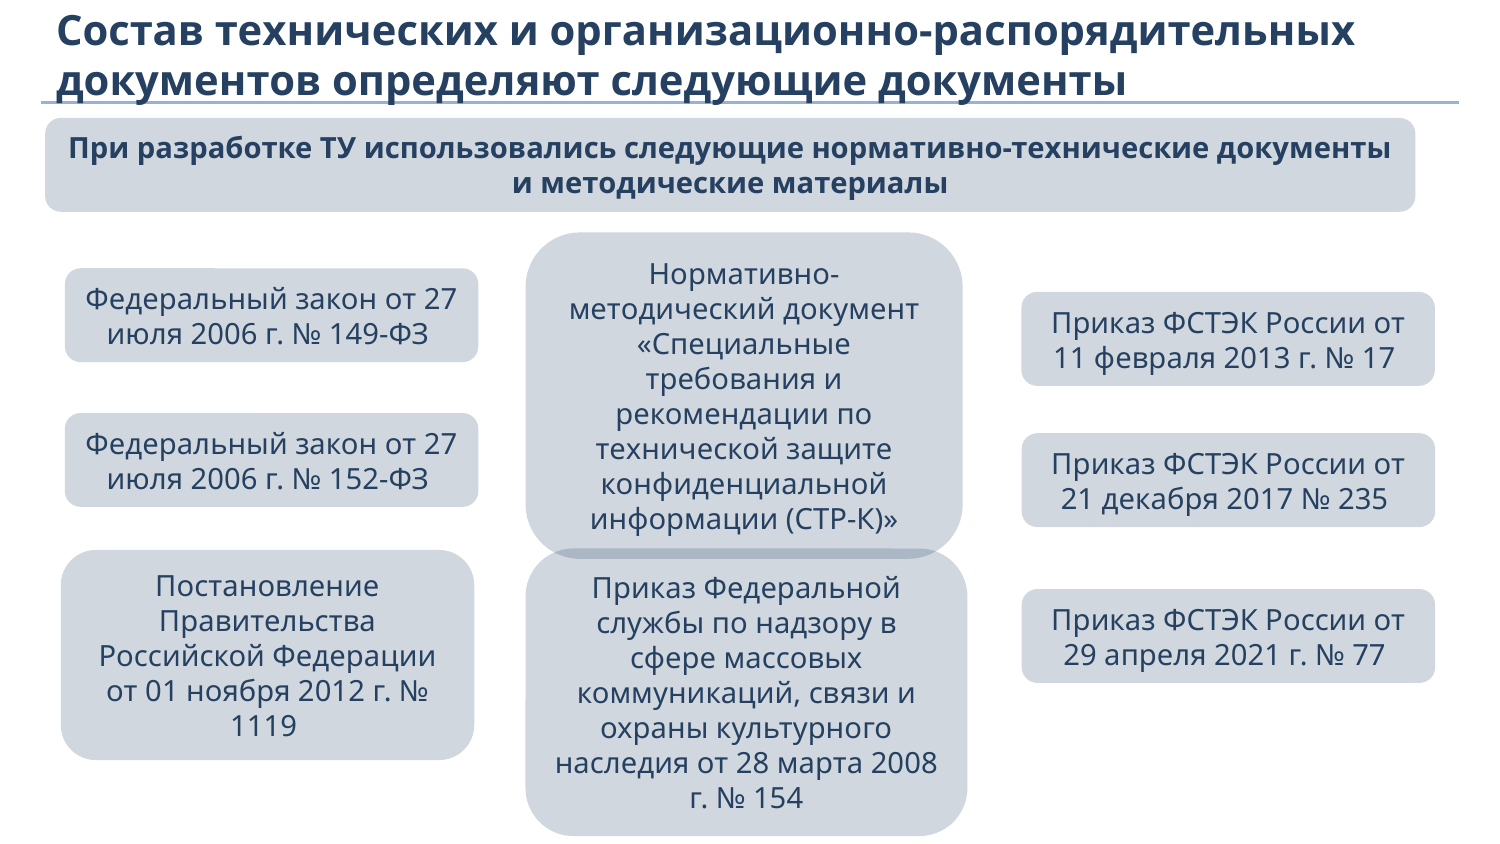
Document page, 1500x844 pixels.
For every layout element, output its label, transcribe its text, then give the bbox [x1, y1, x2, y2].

text_box Постановление Правительства Российской Федерации от 01 ноября 2012 г. № 1119 [60, 549, 475, 761]
text_box Приказ ФСТЭК России от 29 апреля 2021 г. № 77 [1021, 589, 1436, 683]
text_box Приказ ФСТЭК России от 11 февраля 2013 г. № 17 [1021, 291, 1435, 386]
text_box Федеральный закон от 27 июля 2006 г. № 149-ФЗ [64, 268, 479, 363]
text_box Нормативно-методический документ «Специальные требования и рекомендации по технической защите конфиденциальной информации (СТР-К)» [525, 232, 963, 552]
text_box Приказ ФСТЭК России от 21 декабря 2017 № 235 [1021, 433, 1436, 528]
text_box Федеральный закон от 27 июля 2006 г. № 152-ФЗ [64, 412, 479, 507]
text_box Приказ Федеральной службы по надзору в сфере массовых коммуникаций, связи и охраны культурного наследия от 28 марта 2008 г. № 154 [525, 548, 968, 837]
text_box При разработке ТУ использовались следующие нормативно-технические документы и методические материалы [45, 117, 1416, 212]
text_box Состав технических и организационно-распорядительных документов определяют следующие документы [41, 0, 1377, 102]
